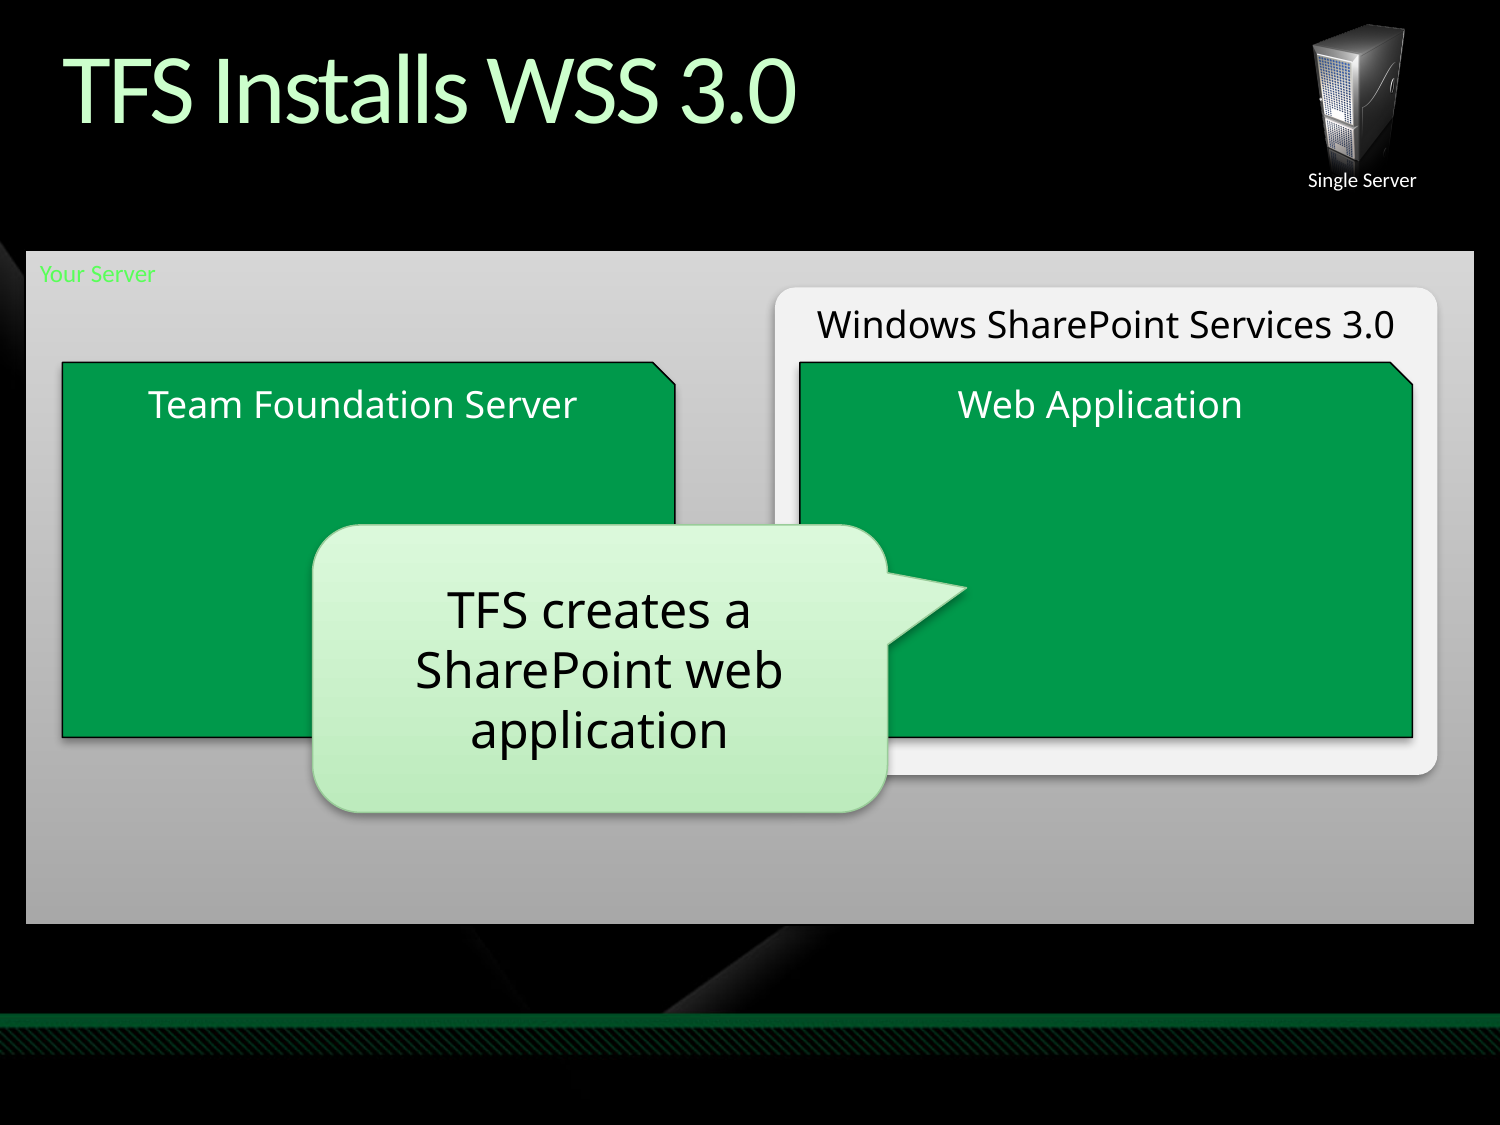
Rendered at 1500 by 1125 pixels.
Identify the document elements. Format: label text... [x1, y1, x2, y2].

text_box Your Server [24, 249, 300, 295]
picture [0, 0, 1500, 1125]
title TFS Installs WSS 3.0 [62, 37, 1218, 147]
text_box TFS creates a SharePoint web application [311, 524, 968, 814]
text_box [1224, 24, 1500, 209]
text_box Web Application [799, 361, 1414, 739]
text_box Team Foundation Server [61, 361, 676, 739]
text_box Windows SharePoint Services 3.0 [774, 287, 1438, 775]
text_box [24, 249, 1476, 926]
